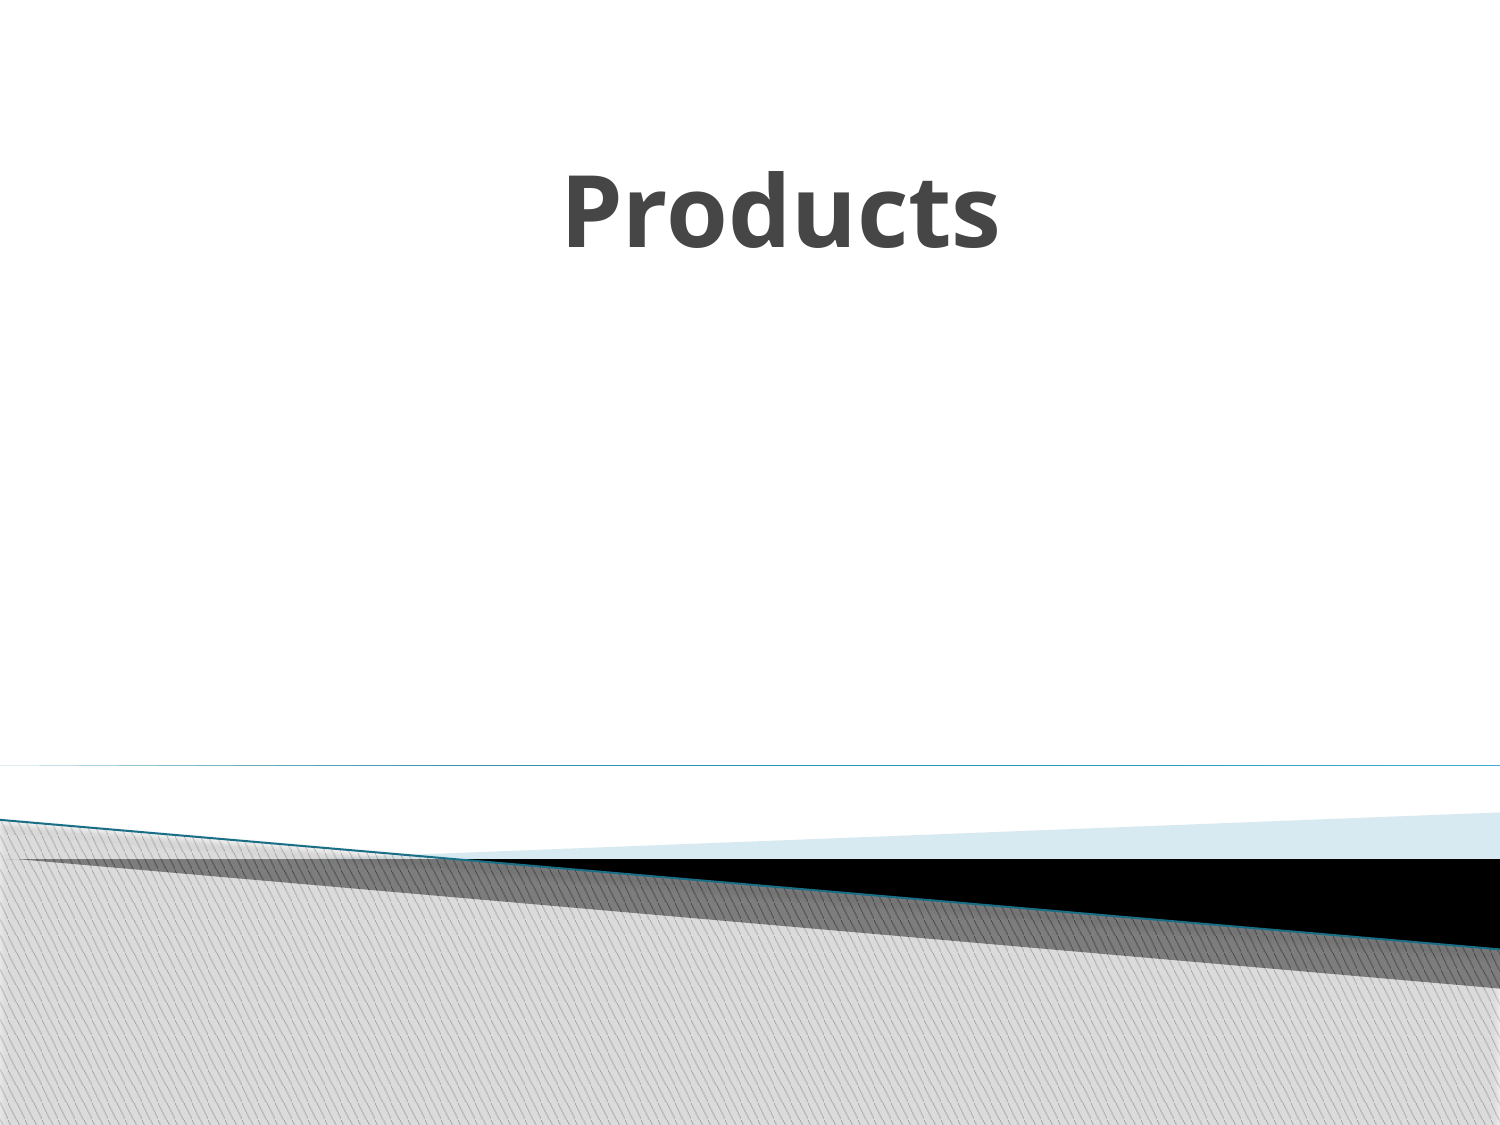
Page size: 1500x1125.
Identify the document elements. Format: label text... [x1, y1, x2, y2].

picture [5, 859, 1500, 989]
title Products [350, 37, 1213, 275]
